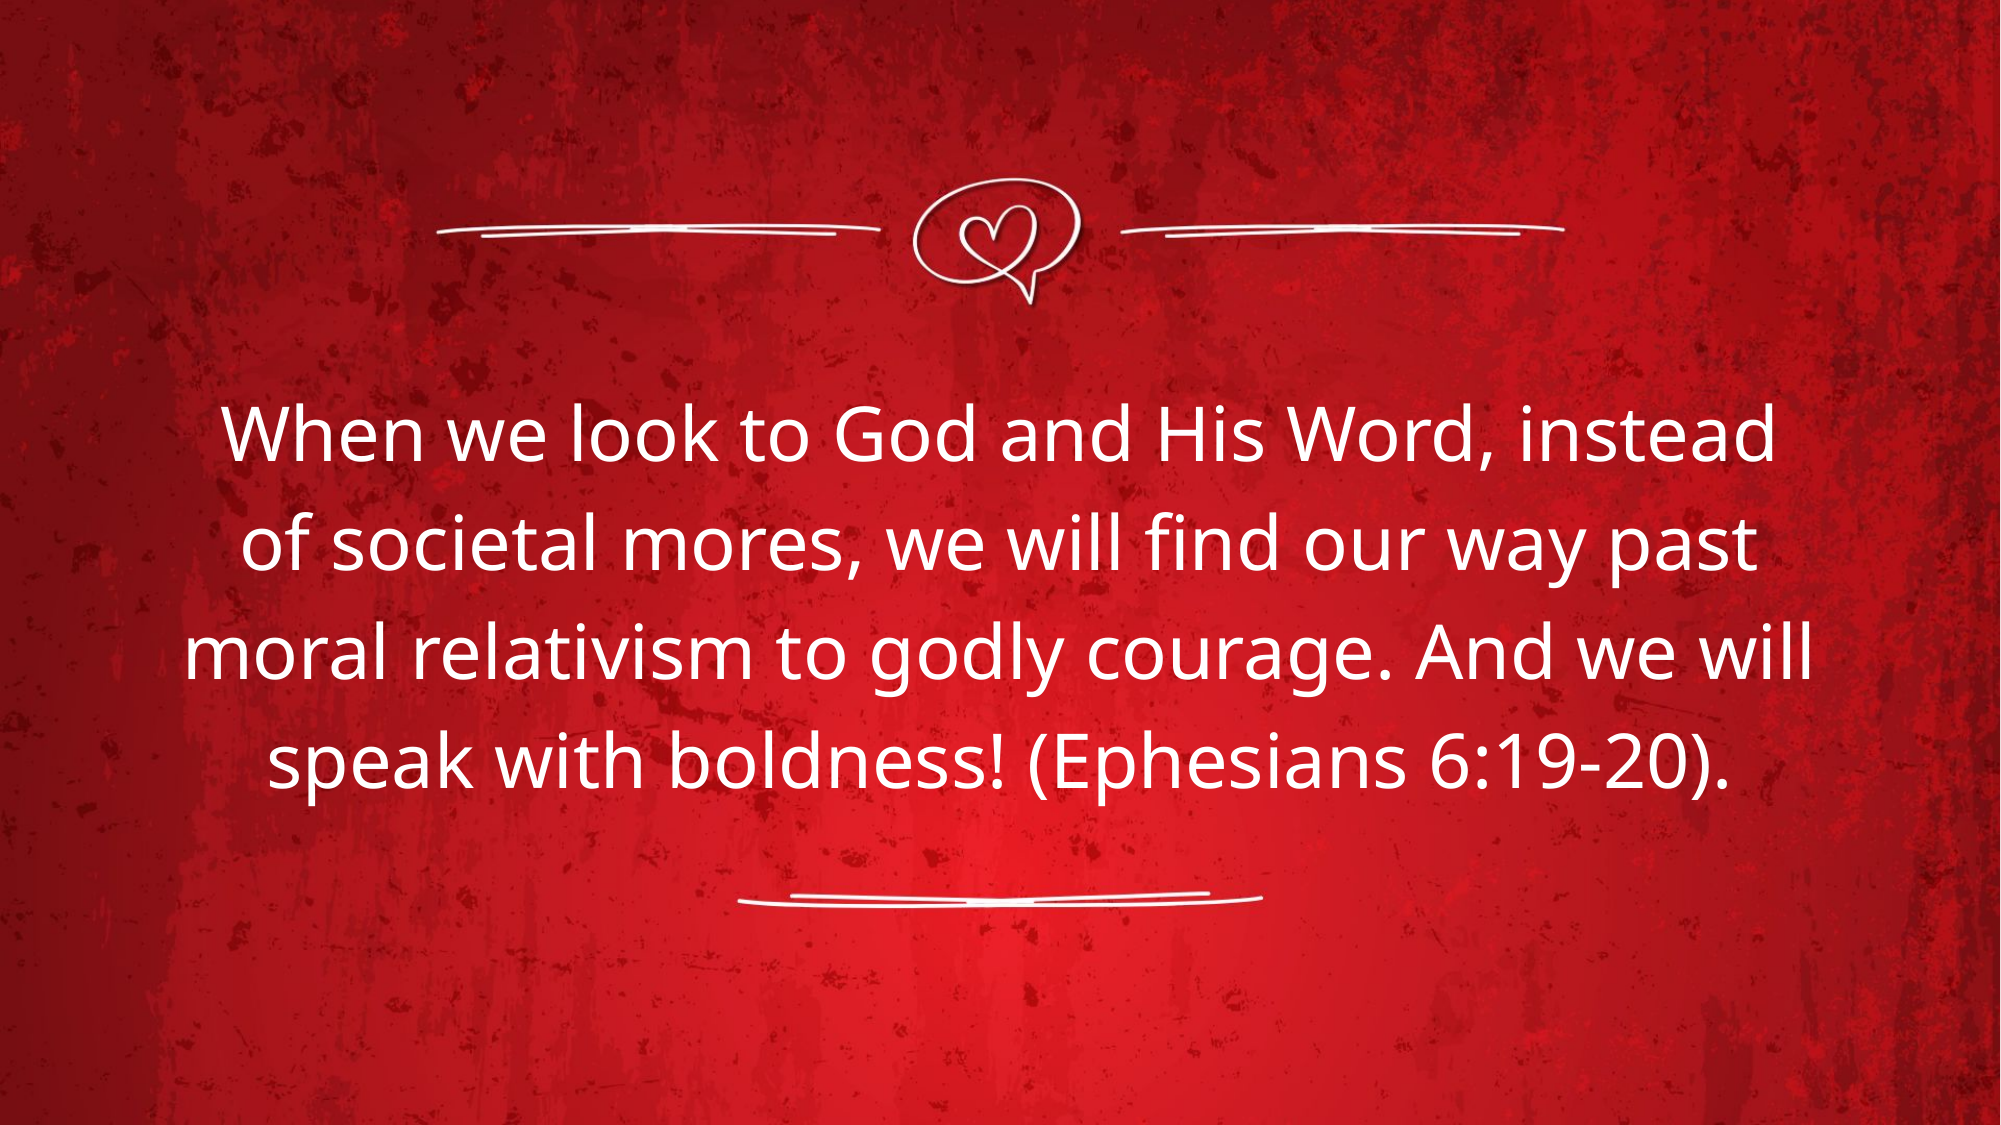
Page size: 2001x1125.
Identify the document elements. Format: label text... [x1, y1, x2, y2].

picture [0, 0, 2001, 1125]
list When we look to God and His Word, instead of societal mores, we will find our way past moral relativism to godly courage. And we will speak with boldness! (Ephesians 6:19-20). [160, 328, 1839, 844]
